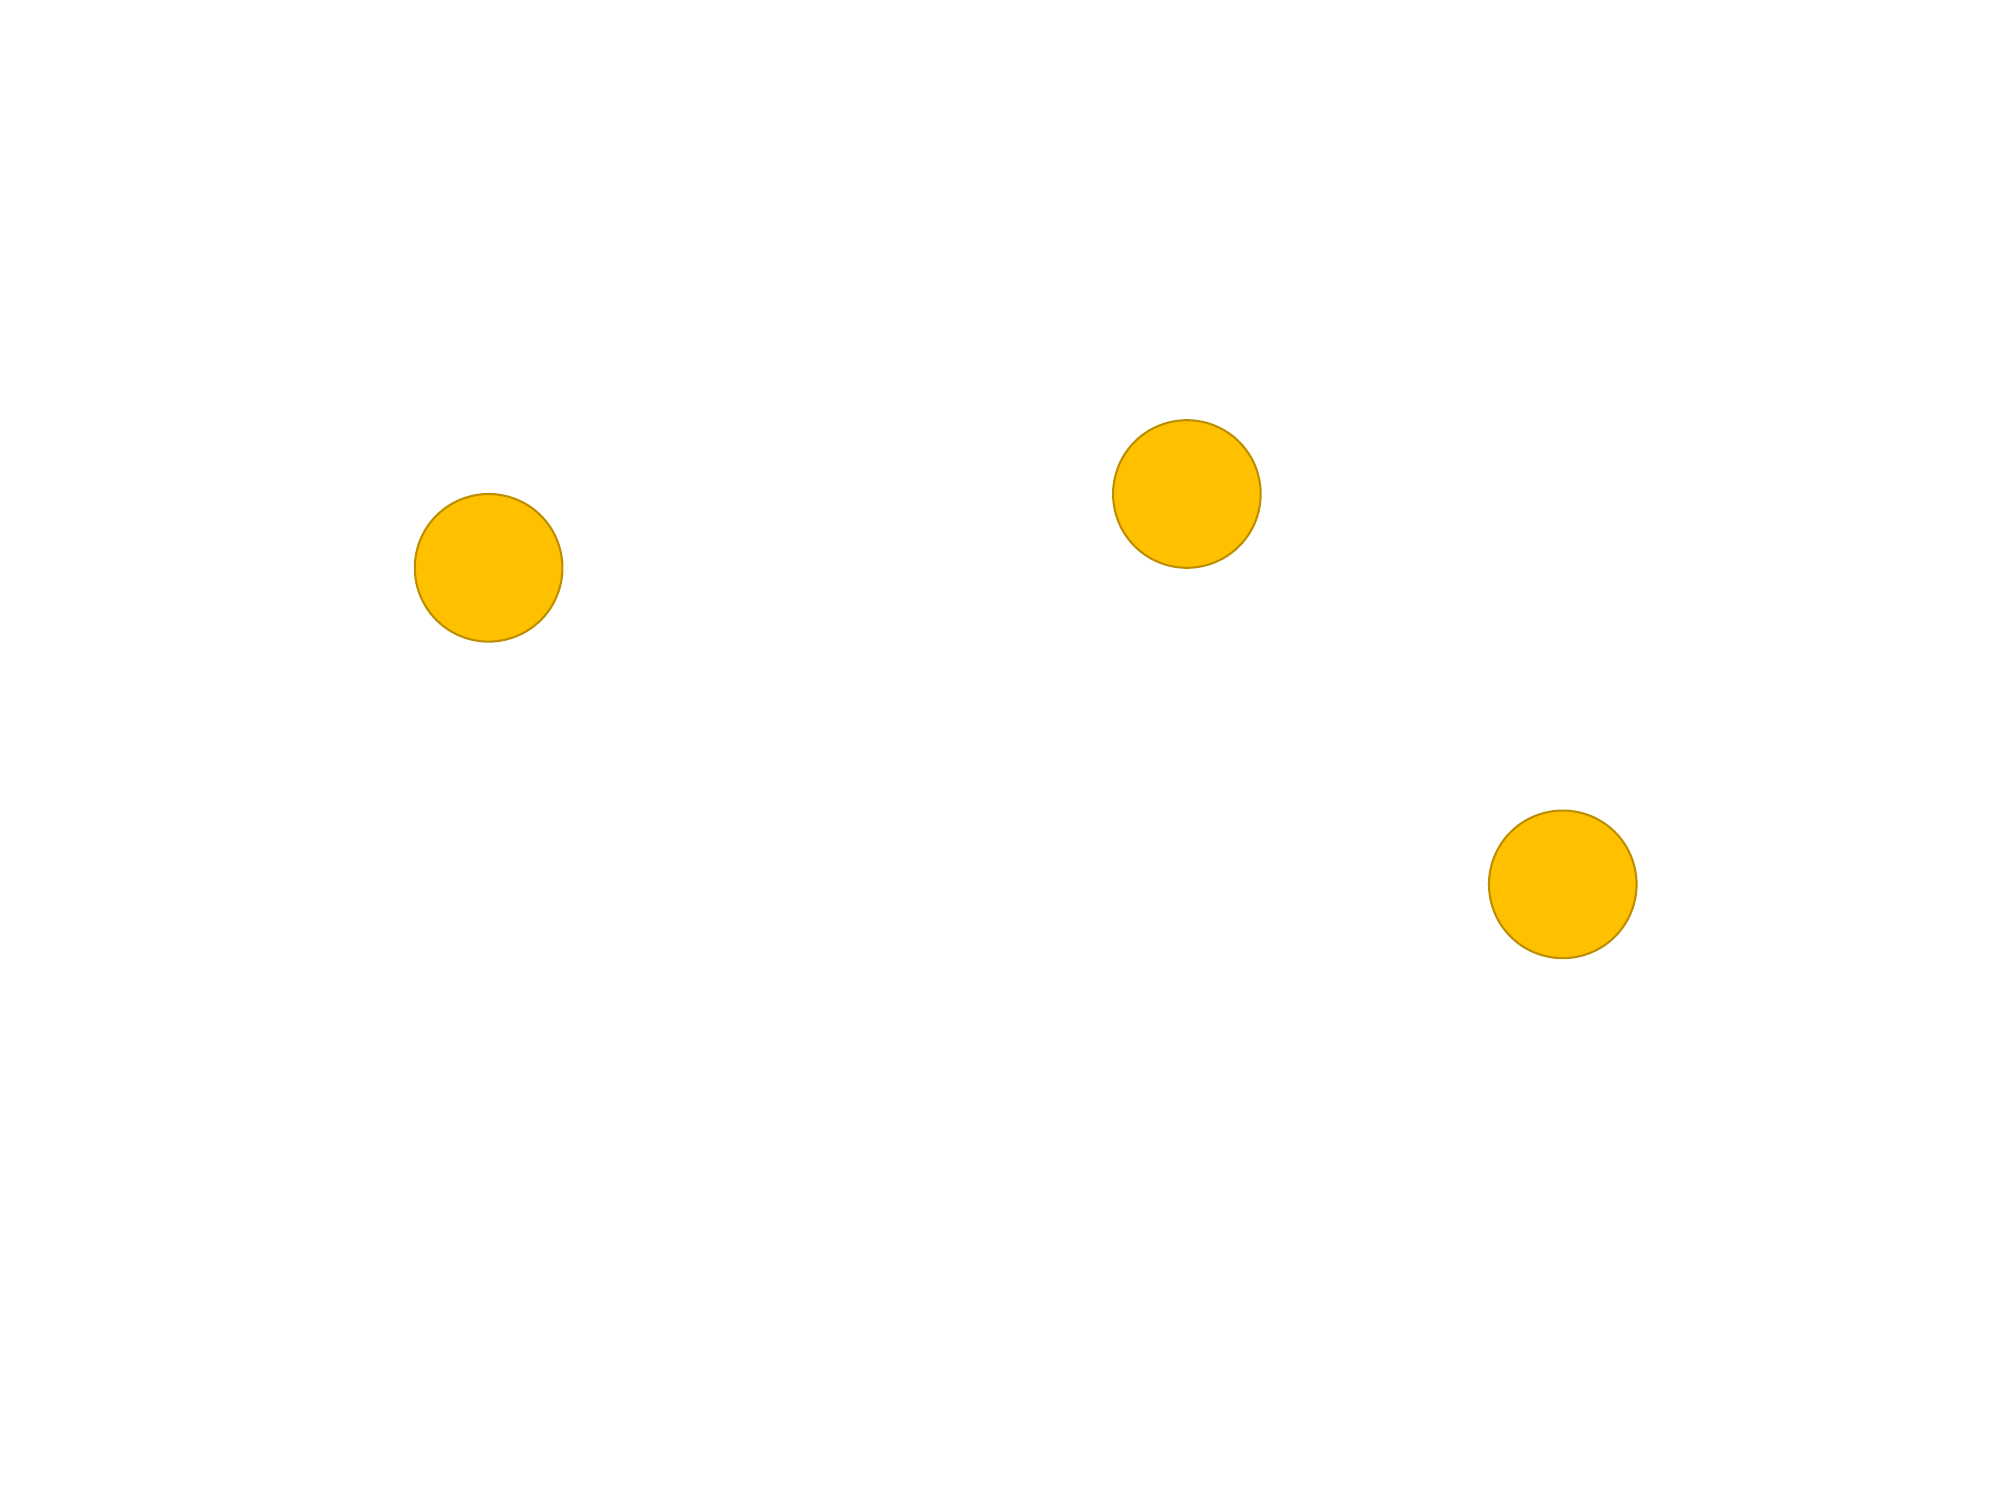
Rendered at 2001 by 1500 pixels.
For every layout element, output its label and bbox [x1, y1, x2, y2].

text_box [413, 492, 564, 643]
text_box [1487, 809, 1638, 960]
text_box [1112, 419, 1262, 569]
